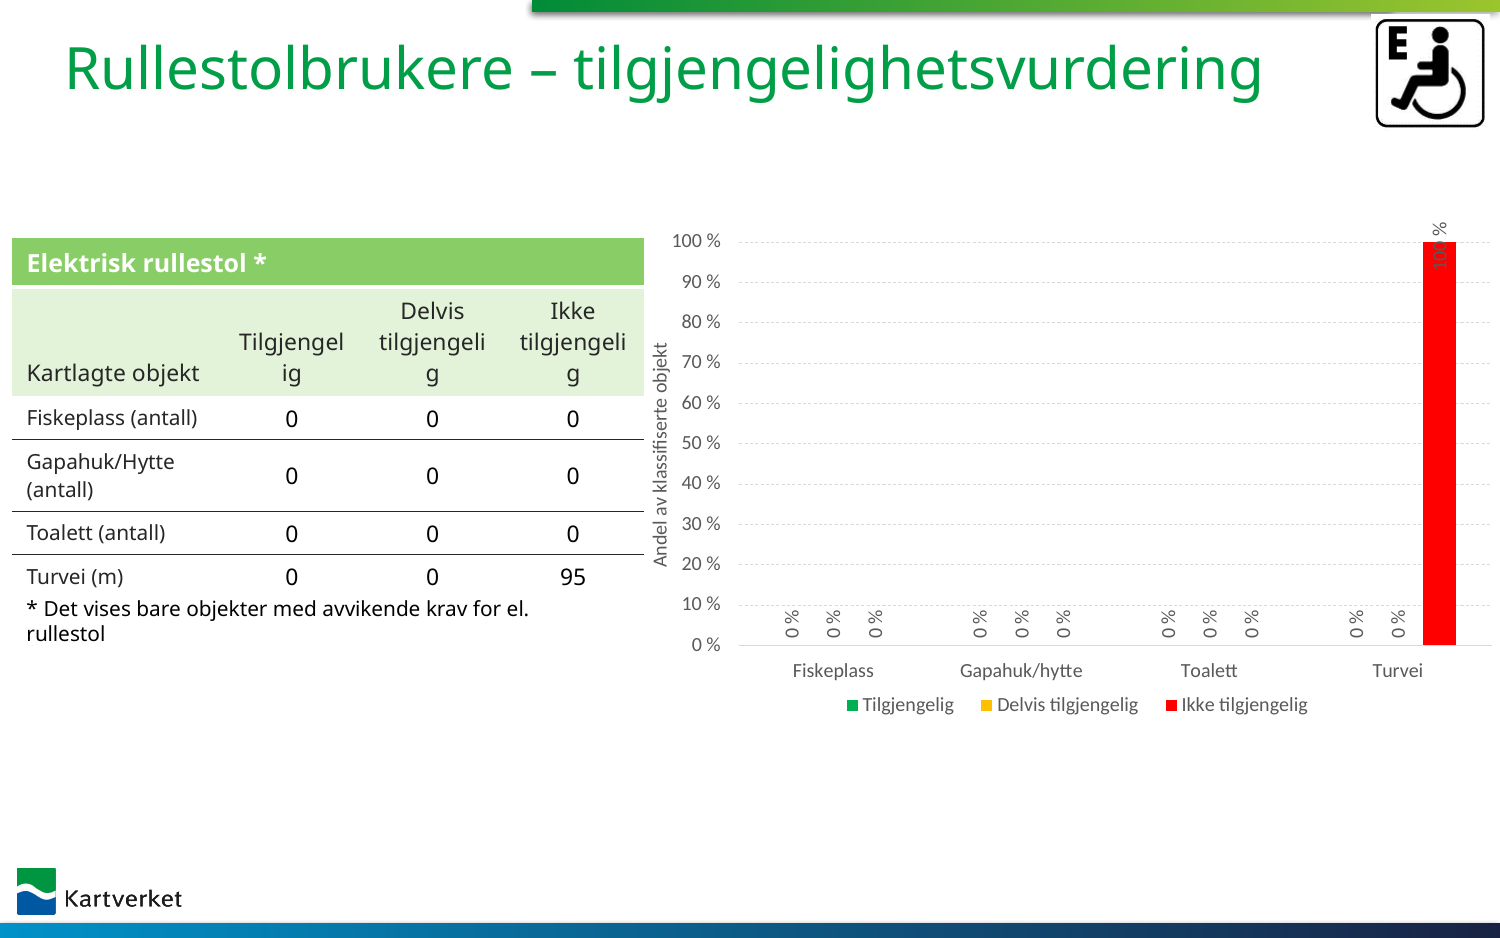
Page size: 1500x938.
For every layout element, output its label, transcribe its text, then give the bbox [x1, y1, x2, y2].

table_cell Fiskeplass (antall) [12, 396, 222, 439]
table_cell 0 [222, 396, 362, 439]
table_cell Delvis tilgjengelig [362, 289, 503, 396]
table_cell 0 [222, 512, 362, 554]
table_cell Turvei (m) [12, 555, 222, 588]
table_cell 0 [362, 440, 503, 511]
table_cell 0 [503, 512, 638, 554]
table_cell Toalett (antall) [12, 512, 222, 554]
table_cell 0 [362, 555, 503, 588]
table_cell 95 [503, 555, 638, 598]
picture [643, 218, 1500, 728]
text_box Rullestolbrukere – tilgjengelighetsvurdering [49, 12, 1372, 109]
table_cell 0 [222, 555, 362, 588]
table_cell 0 [503, 440, 638, 511]
table_cell Gapahuk/Hytte (antall) [12, 440, 222, 511]
table_cell Ikke tilgjengelig [503, 289, 638, 396]
table_header Elektrisk rullestol * [12, 238, 638, 285]
table_cell 0 [362, 396, 503, 439]
table_cell 0 [222, 440, 362, 511]
text_box * Det vises bare objekter med avvikende krav for el. rullestol [11, 588, 597, 653]
table_cell Kartlagte objekt [12, 289, 222, 396]
table_cell 0 [362, 512, 503, 554]
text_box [1371, 13, 1491, 133]
table_cell Tilgjengelig [222, 289, 362, 396]
table_cell 0 [503, 396, 638, 439]
